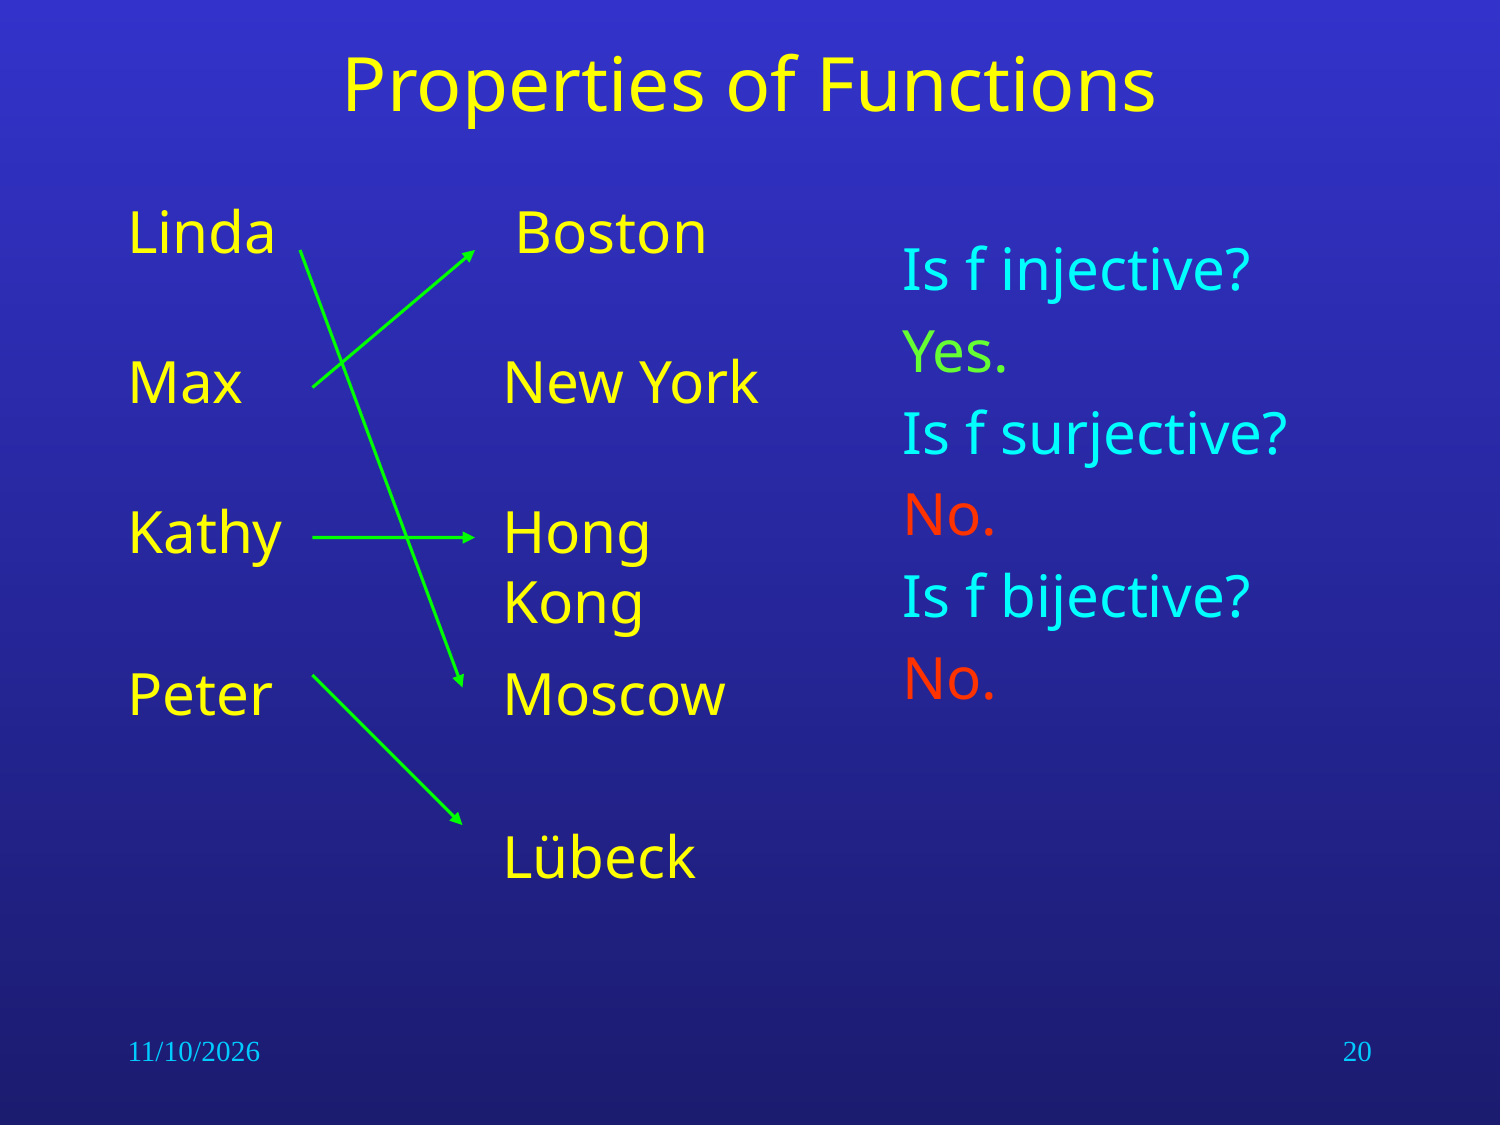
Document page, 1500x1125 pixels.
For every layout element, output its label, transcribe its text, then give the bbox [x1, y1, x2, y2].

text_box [112, 187, 825, 898]
slide_number 20 [1074, 1025, 1388, 1100]
title Properties of Functions [112, 24, 1388, 138]
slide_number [112, 1025, 425, 1100]
list Is f injective? Yes. Is f surjective? No. Is f bijective? No. [887, 224, 1438, 938]
